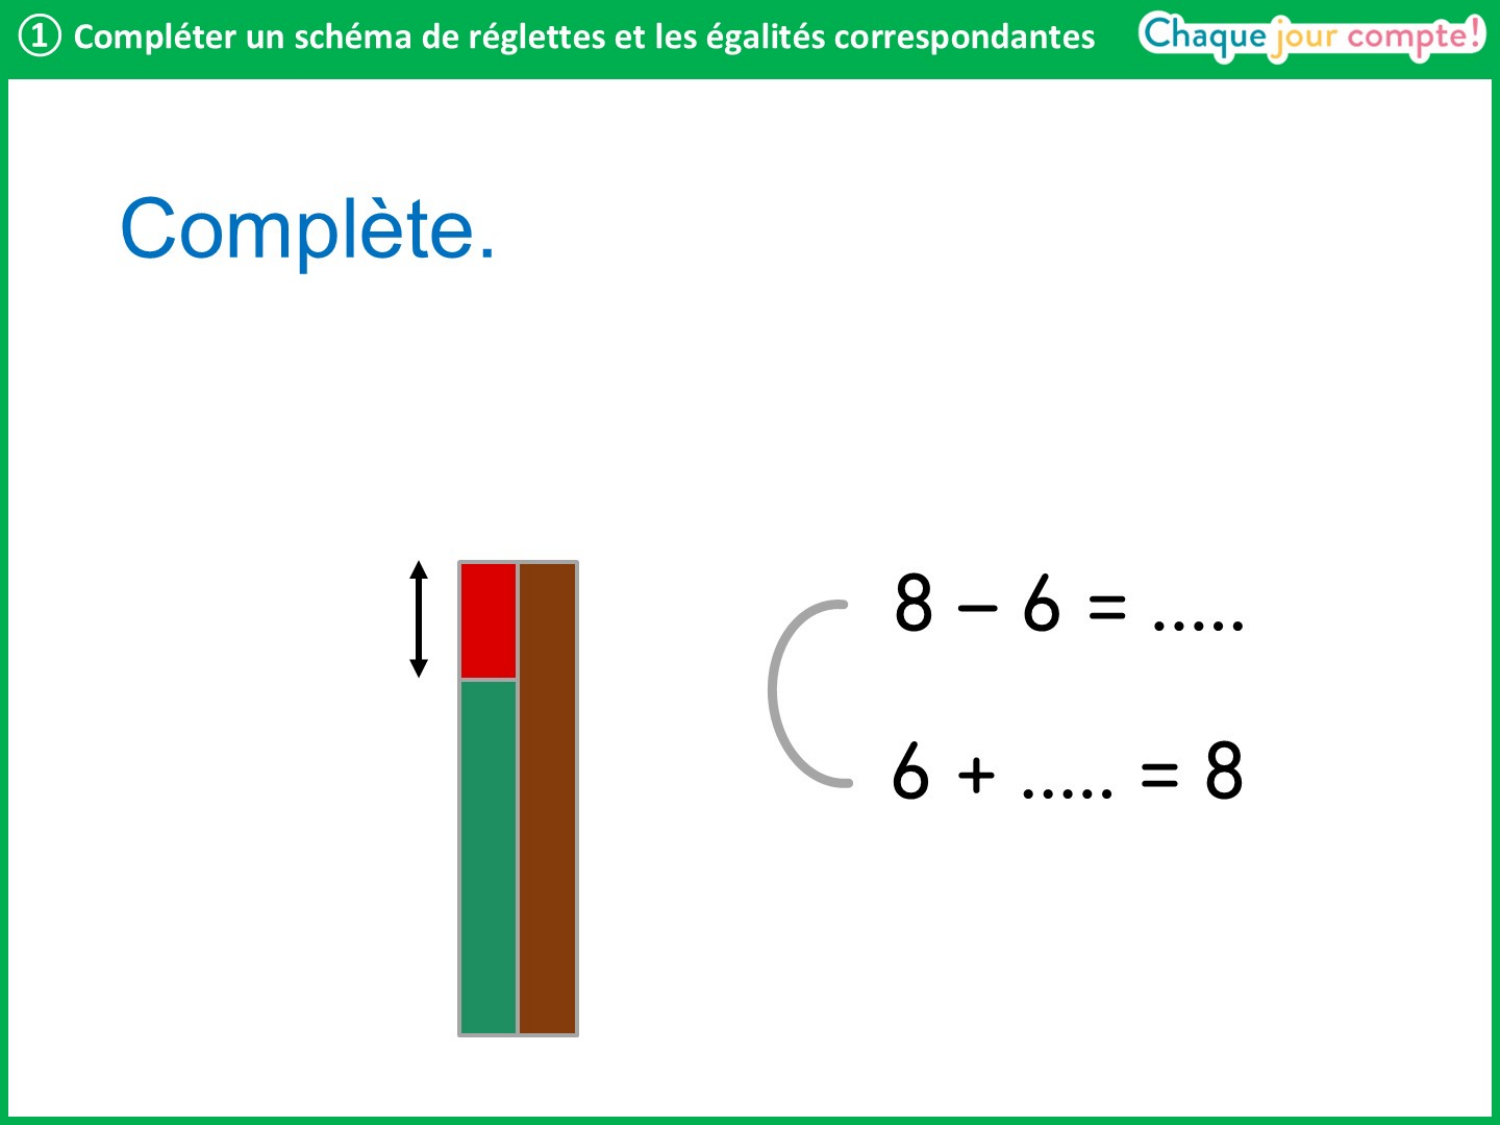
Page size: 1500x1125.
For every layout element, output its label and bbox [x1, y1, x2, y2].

list [0, 0, 1500, 1125]
